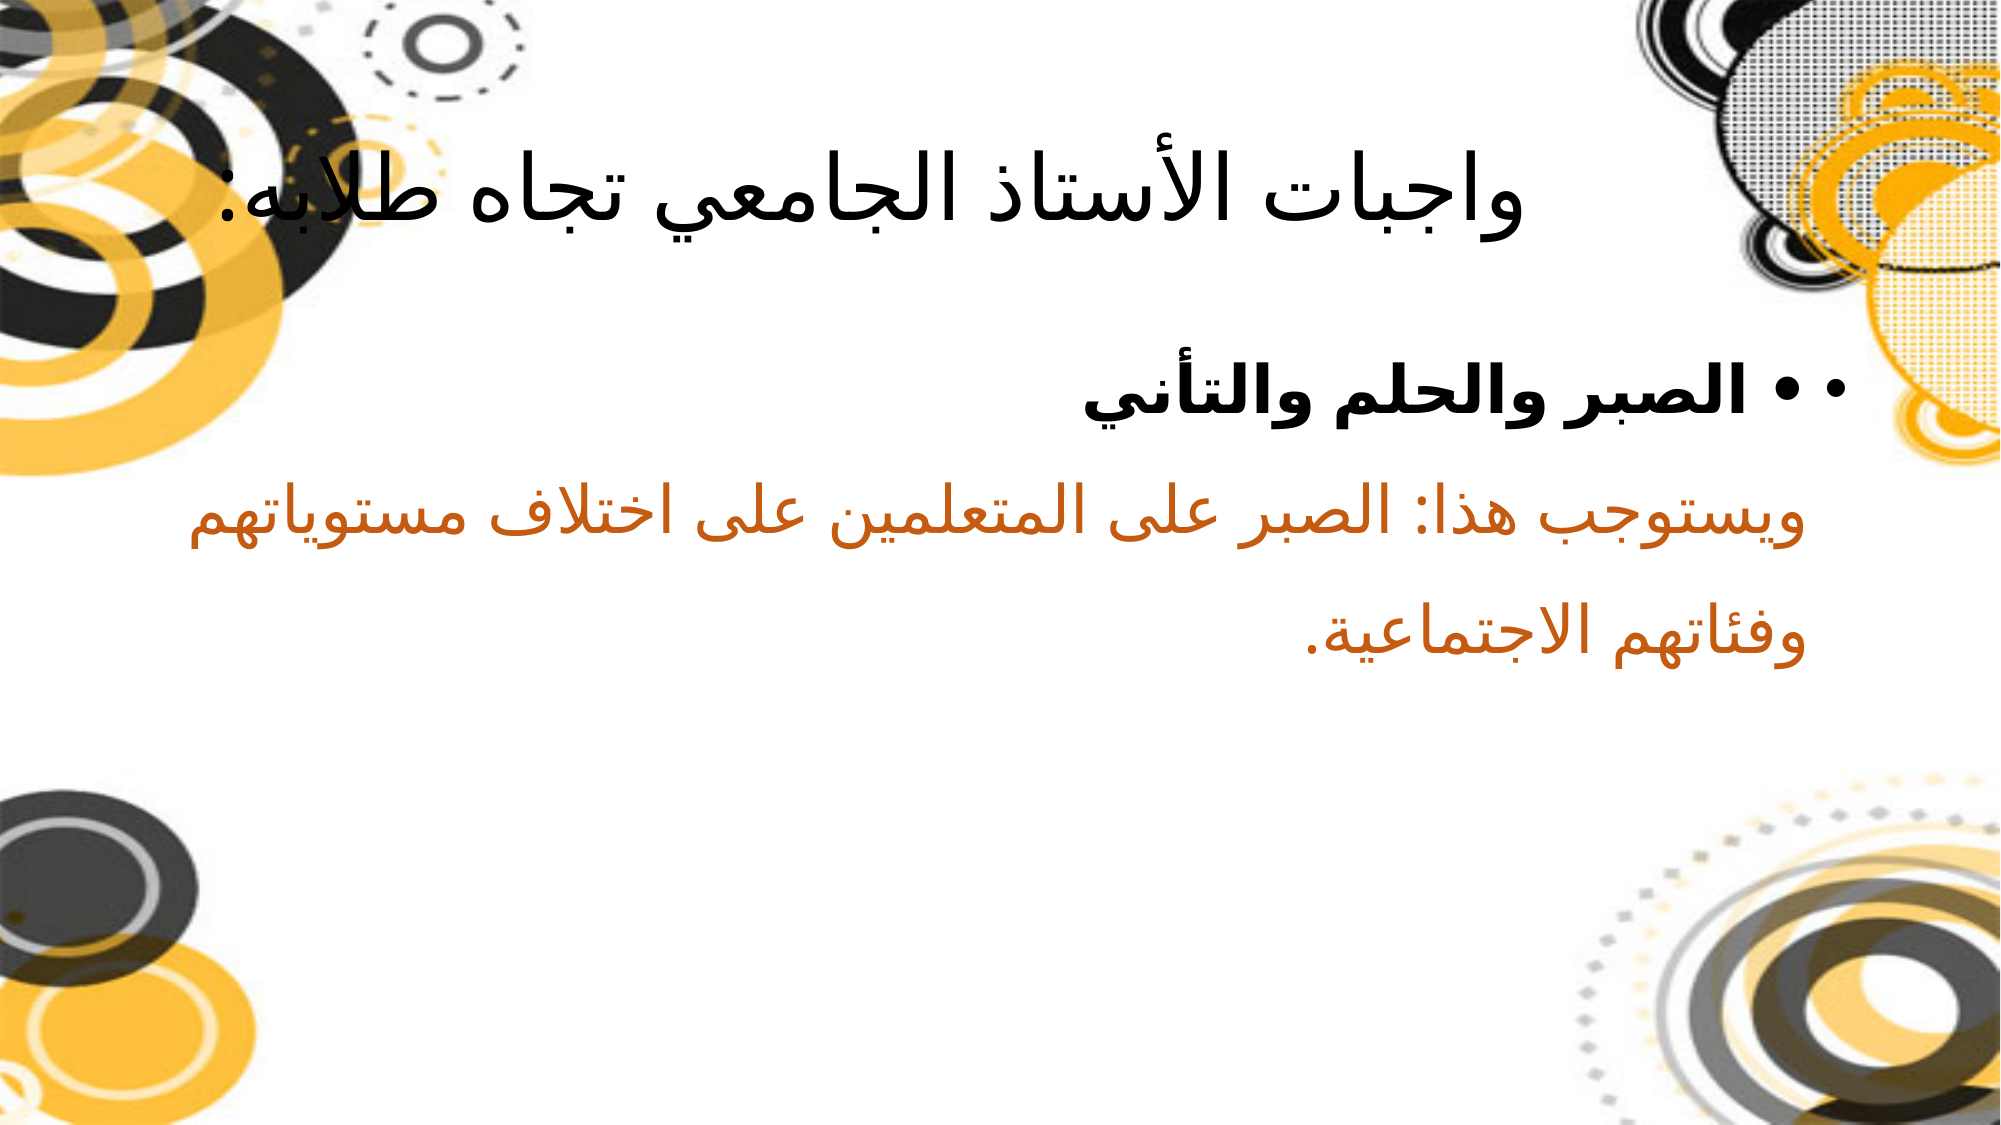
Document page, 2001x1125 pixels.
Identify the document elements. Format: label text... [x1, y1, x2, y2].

title واجبات الأستاذ الجامعي تجاه طلابه: [0, 82, 1546, 300]
picture [0, 0, 2001, 1125]
list • الصبر والحلم والتأني ويستوجب هذا: الصبر على المتعلمين على اختلاف مستوياتهم وفئاتهم الاجتماعية. [137, 299, 1863, 1014]
